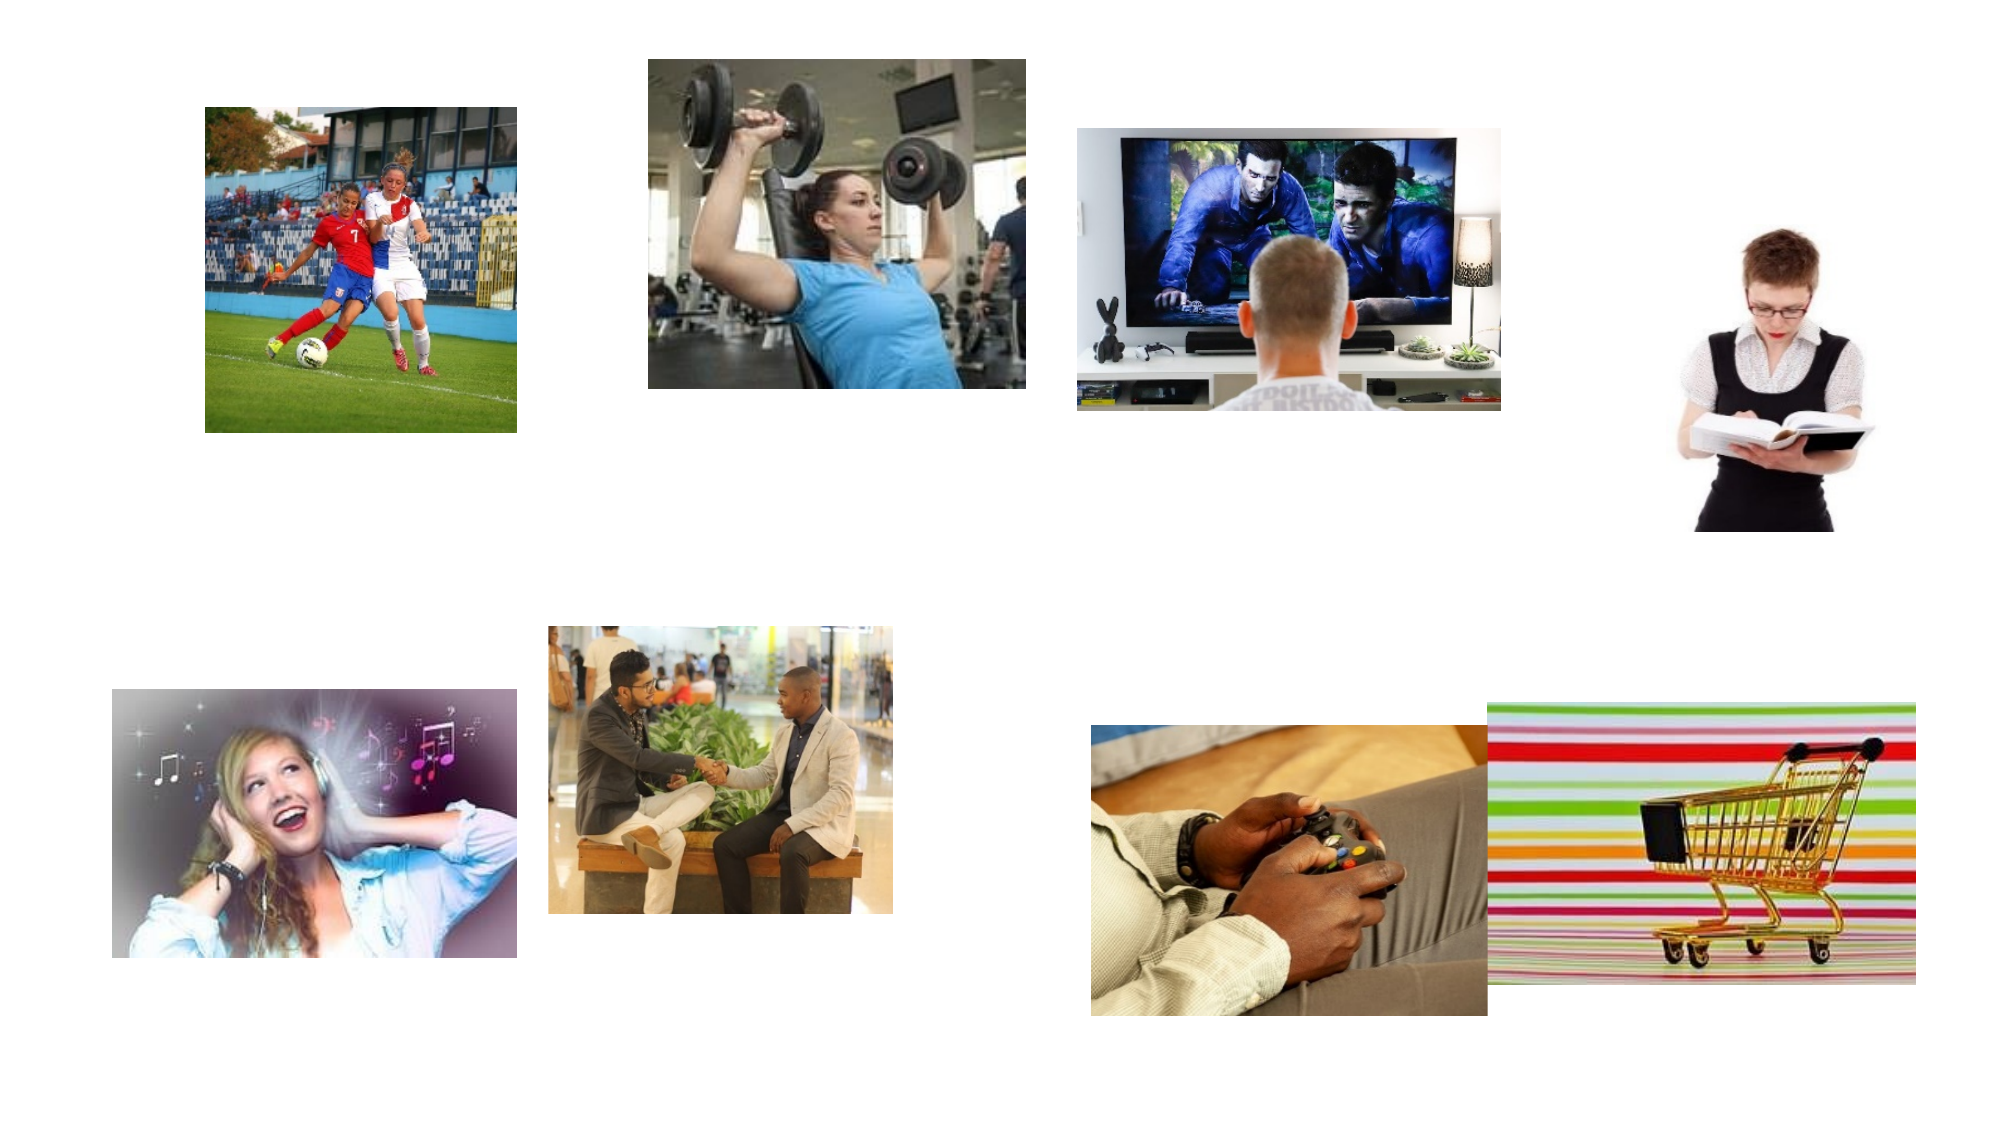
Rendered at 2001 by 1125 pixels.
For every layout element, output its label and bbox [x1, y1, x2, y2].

picture [1666, 224, 1881, 532]
picture [548, 626, 893, 914]
picture [112, 689, 517, 958]
picture [1077, 128, 1501, 411]
picture [205, 107, 517, 433]
picture [648, 59, 1026, 389]
picture [1091, 702, 1916, 1016]
